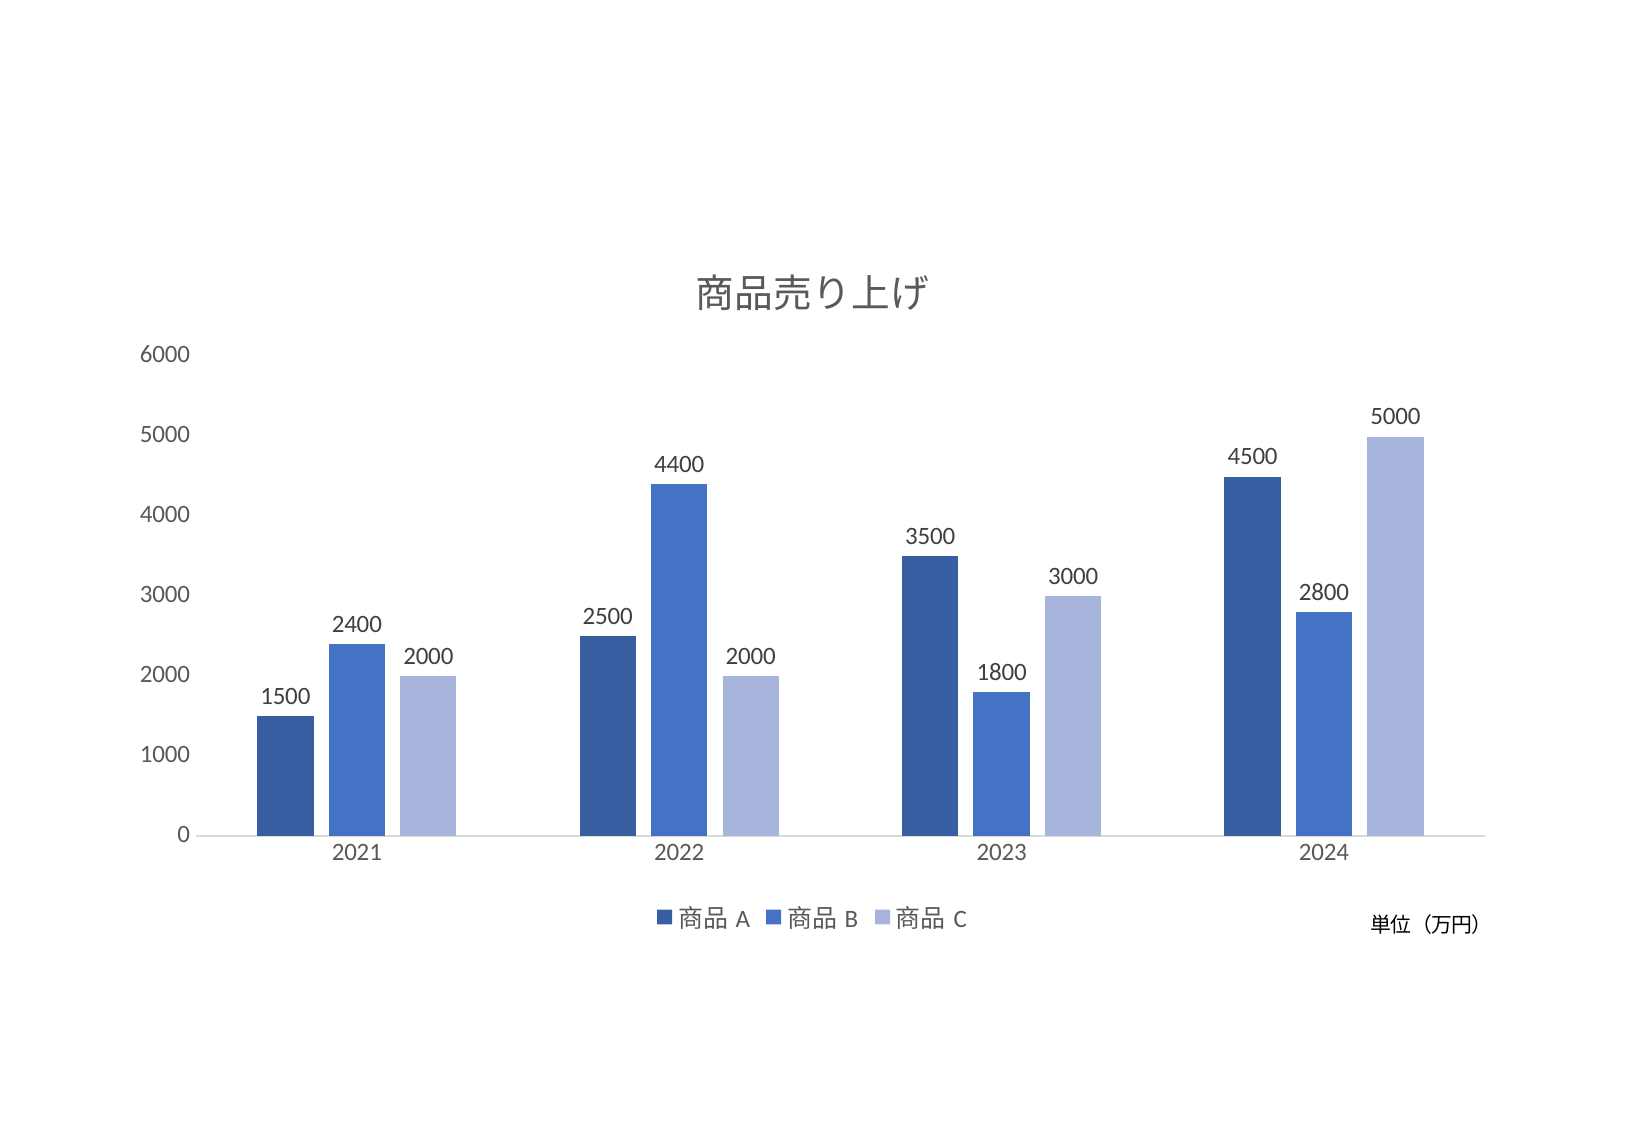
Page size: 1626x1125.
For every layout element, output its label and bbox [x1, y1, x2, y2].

chart [111, 227, 1514, 942]
